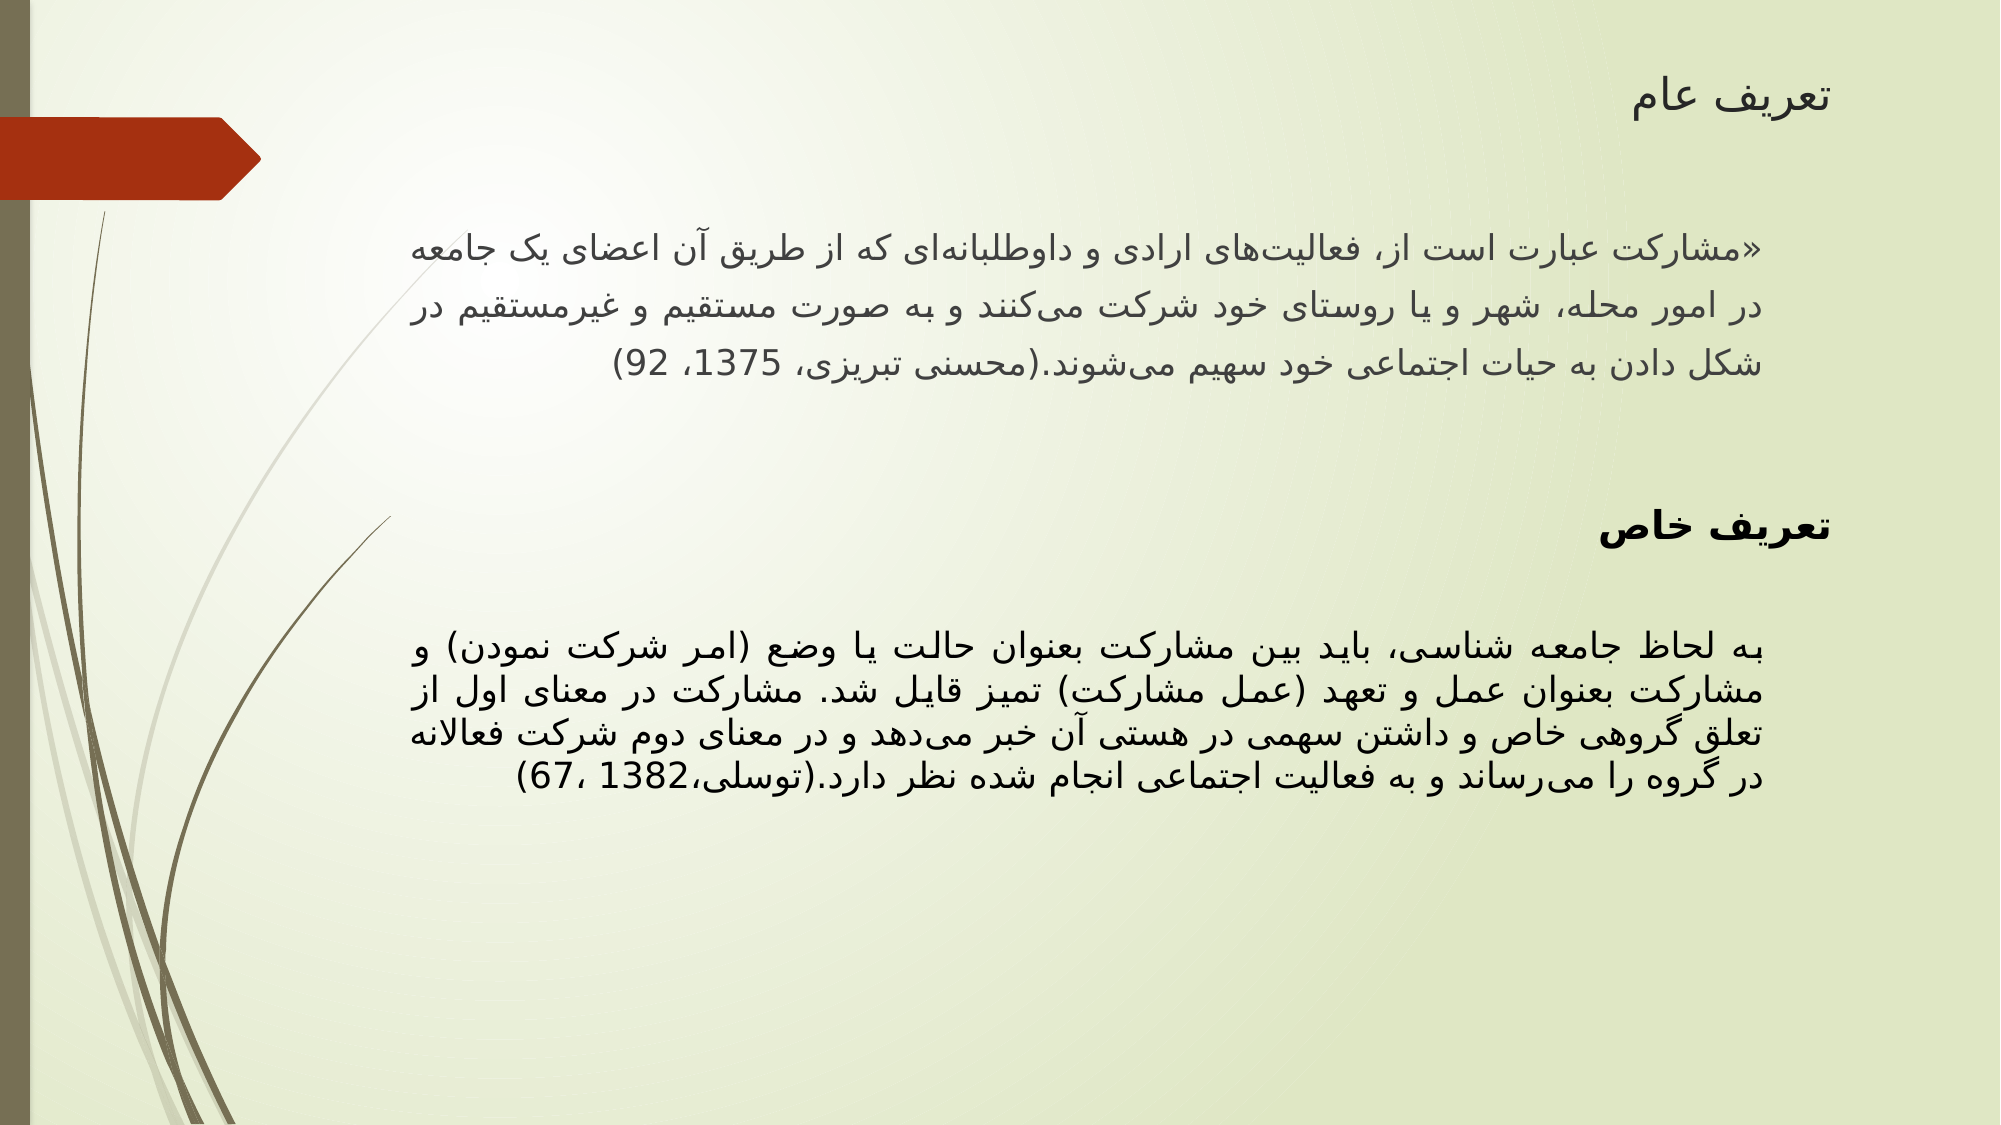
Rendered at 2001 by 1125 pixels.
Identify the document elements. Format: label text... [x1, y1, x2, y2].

title تعریف عام [1597, 57, 1848, 164]
list «مشارکت عبارت است از، فعالیت‌های ارادی و داوطلبانه‌ای که از طریق آن اعضای یک جامعه در امور محله، شهر و يا روستای خود شرکت می‌کنند و به صورت مستقیم و غیرمستقیم در شکل دادن به حیات اجتماعی خود سهیم می‌شوند.(محسنی تبریزی، 1375، 92) [394, 202, 1795, 433]
text_box تعریف خاص [1573, 470, 1848, 578]
text_box به لحاظ جامعه شناسی، باید بین مشارکت بعنوان حالت یا وضع (امر شرکت نمودن) و مشارکت بعنوان عمل و تعهد (عمل مشارکت) تمیز قایل شد. مشارکت در معنای اول از تعلق گروهی خاص و داشتن سهمی در هستی آن خبر می‌دهد و در معنای دوم شرکت فعالانه در گروه را می‌رساند و به فعالیت اجتماعی انجام شده نظر دارد.(توسلی،1382 ،67) [394, 615, 1795, 847]
